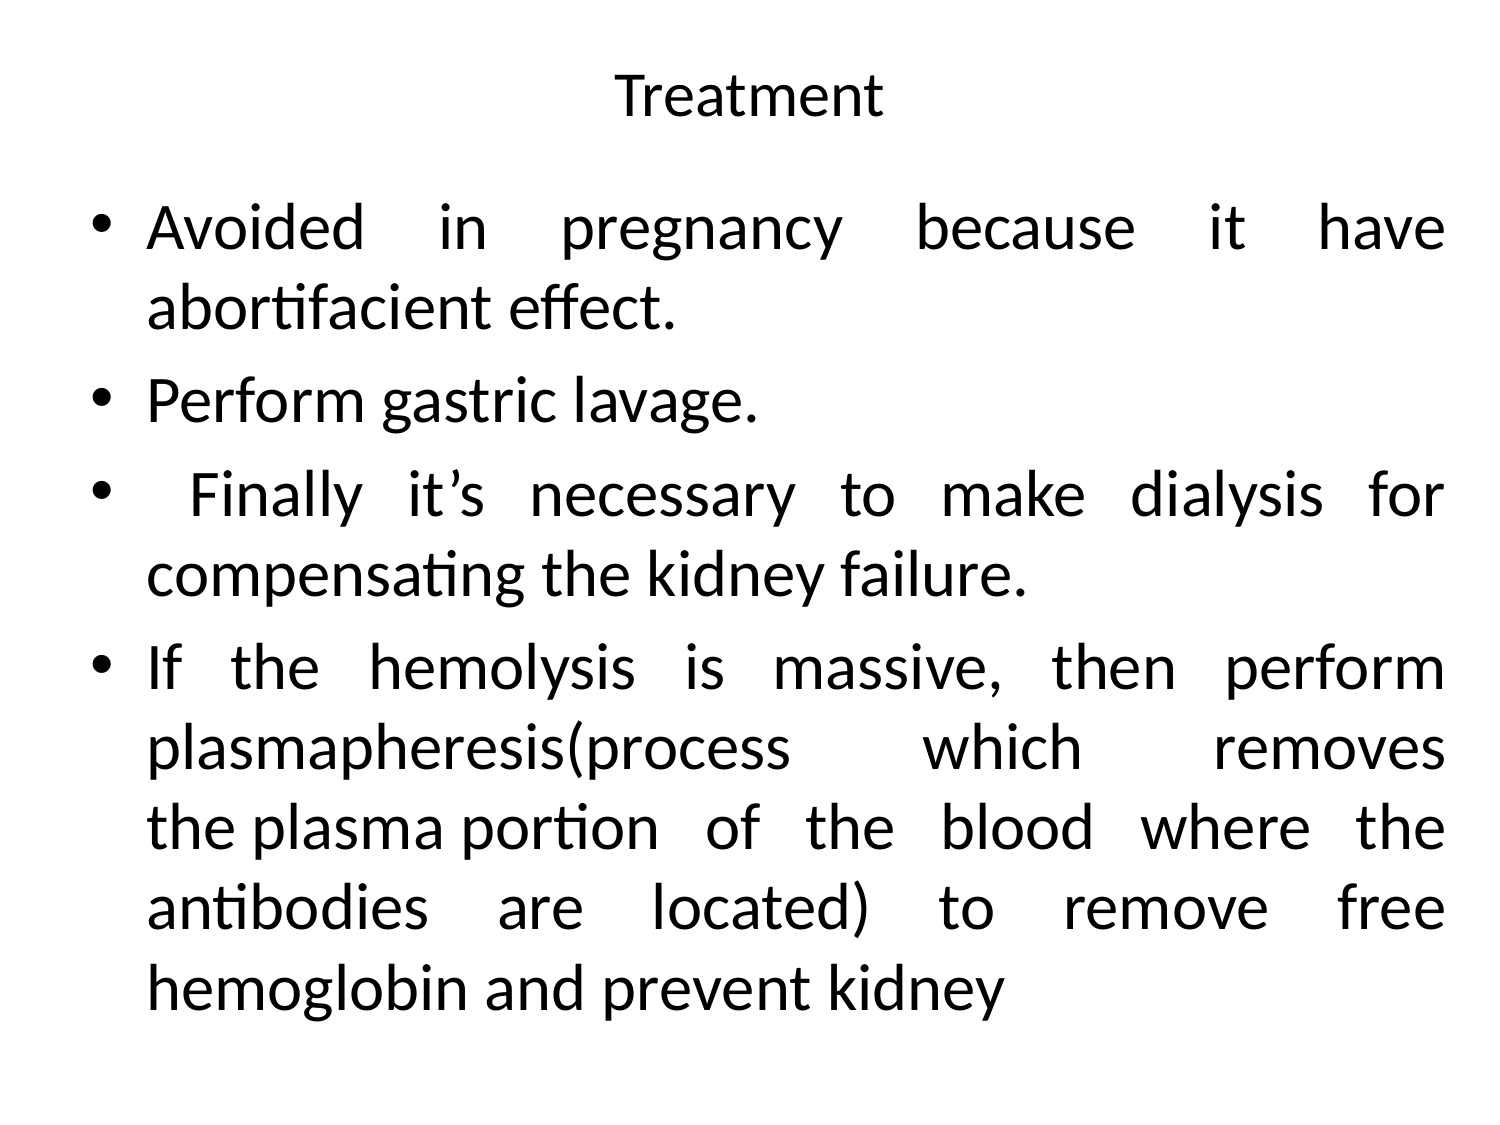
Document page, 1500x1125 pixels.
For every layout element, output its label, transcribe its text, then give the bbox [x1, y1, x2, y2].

title Treatment [75, 45, 1425, 138]
list Avoided in pregnancy because it have abortifacient effect. Perform gastric lavage. Finally it’s necessary to make dialysis for compensating the kidney failure. If the hemolysis is massive, then perform plasmapheresis(process which removes the plasma portion of the blood where the antibodies are located) to remove free hemoglobin and prevent kidney [75, 174, 1463, 1088]
